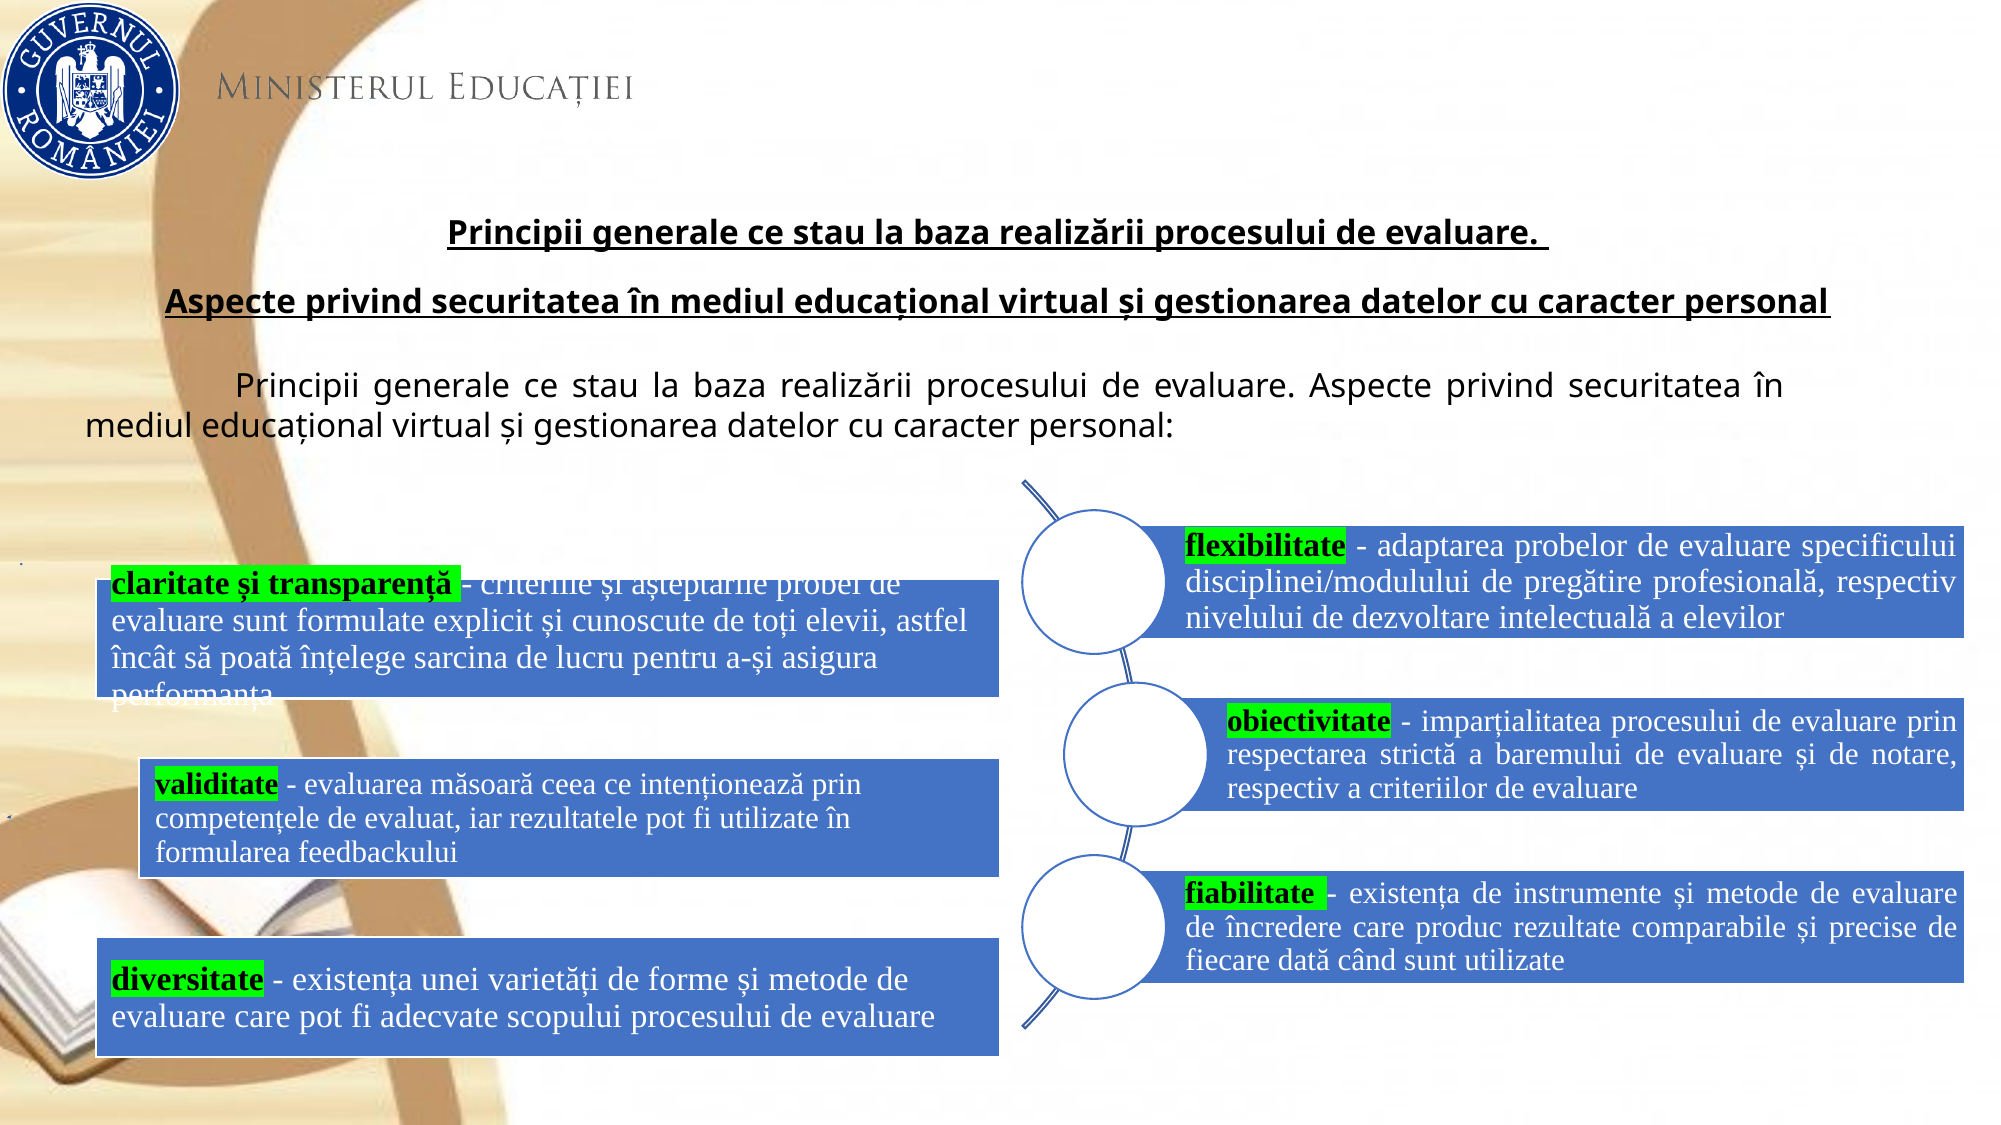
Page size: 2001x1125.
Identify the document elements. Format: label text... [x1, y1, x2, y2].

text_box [1014, 467, 1973, 1043]
text_box Principii generale ce stau la baza realizării procesului de evaluare. Aspecte privind securitatea în mediul educațional virtual și gestionarea datelor cu caracter personal: [70, 356, 1802, 587]
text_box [4, 467, 1001, 1065]
list Principii generale ce stau la baza realizării procesului de evaluare. Aspecte privind securitatea în mediul educațional virtual și gestionarea datelor cu caracter personal [43, 179, 1954, 393]
picture [0, 0, 2001, 1125]
